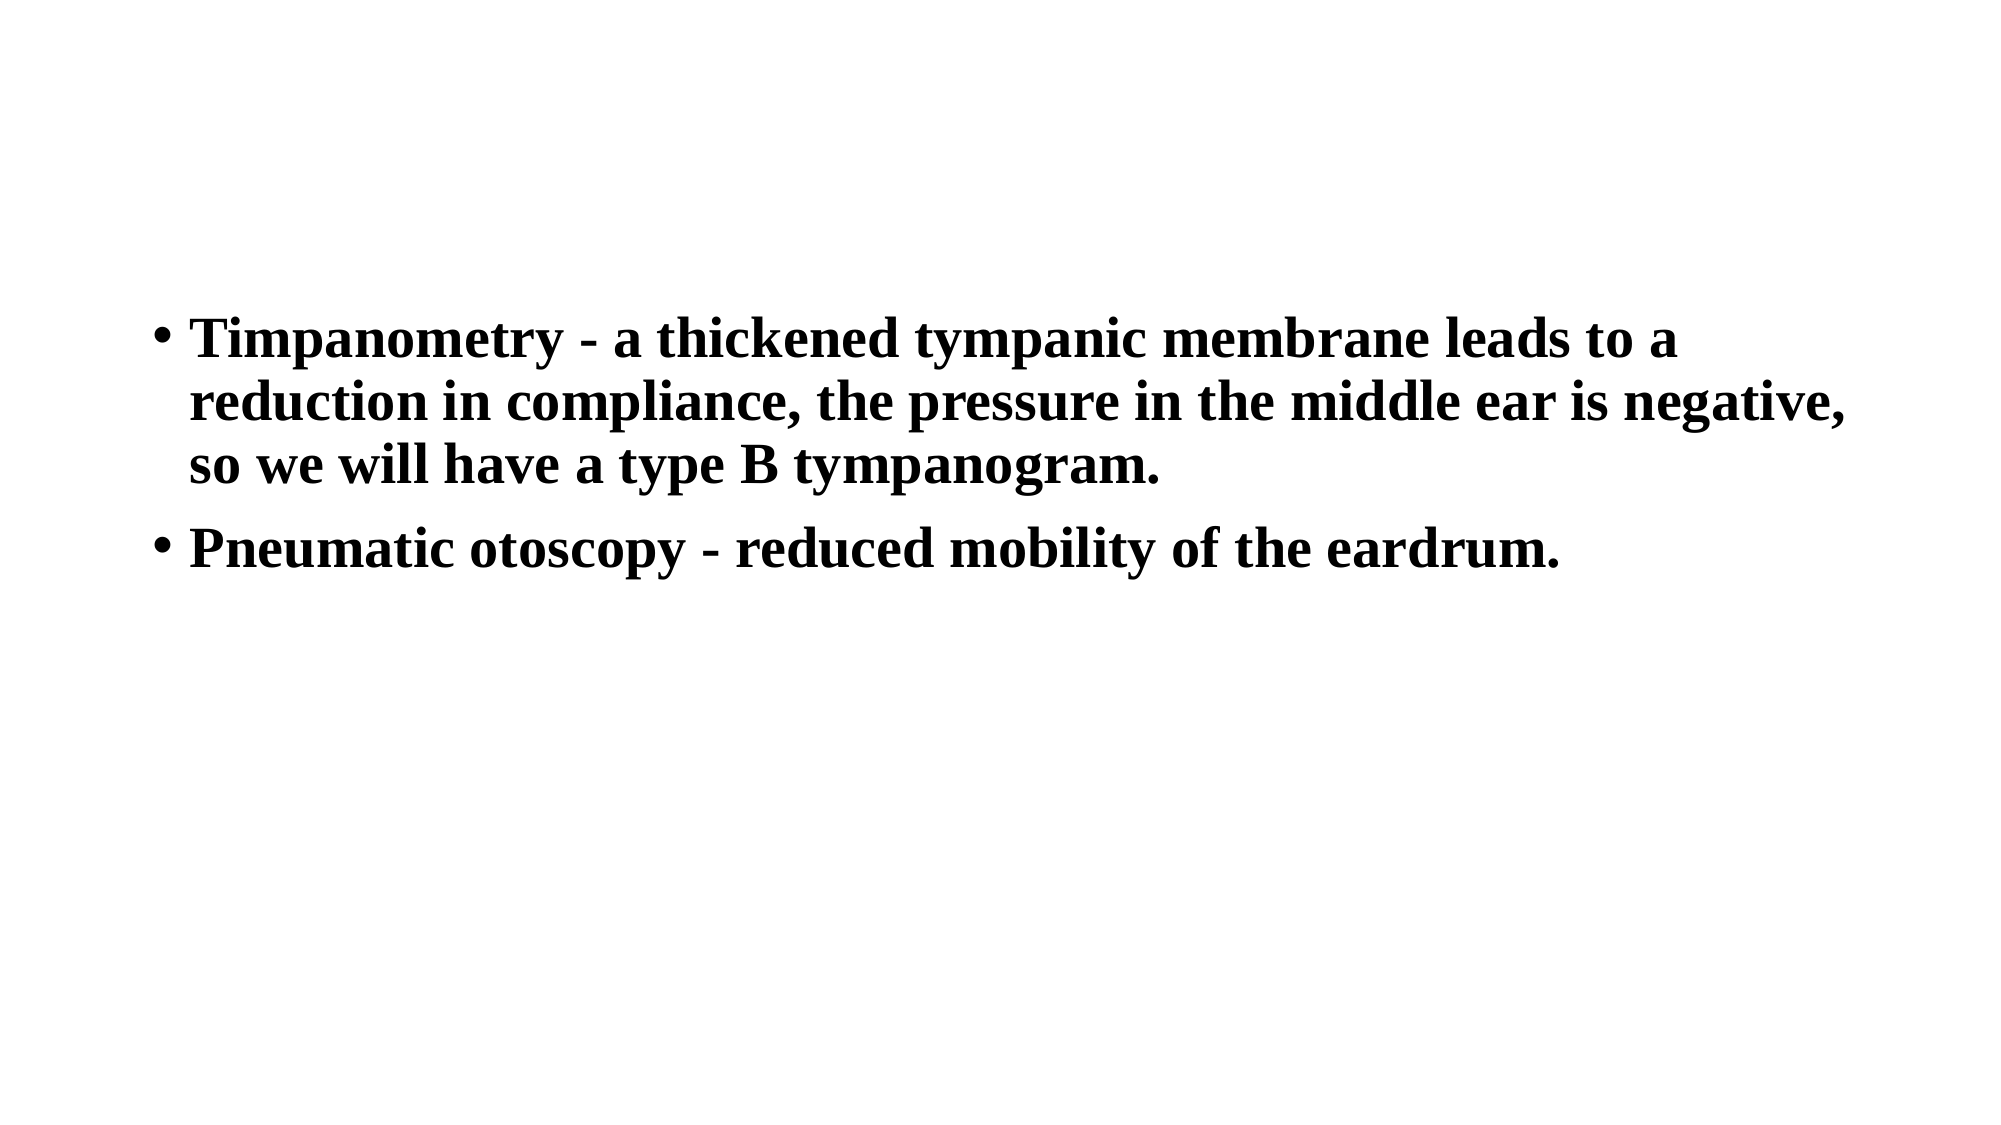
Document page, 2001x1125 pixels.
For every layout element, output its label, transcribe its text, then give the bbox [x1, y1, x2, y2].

list Timpanometry - a thickened tympanic membrane leads to a reduction in compliance, the pressure in the middle ear is negative, so we will have a type B tympanogram. Pneumatic otoscopy - reduced mobility of the eardrum. [137, 299, 1863, 1014]
